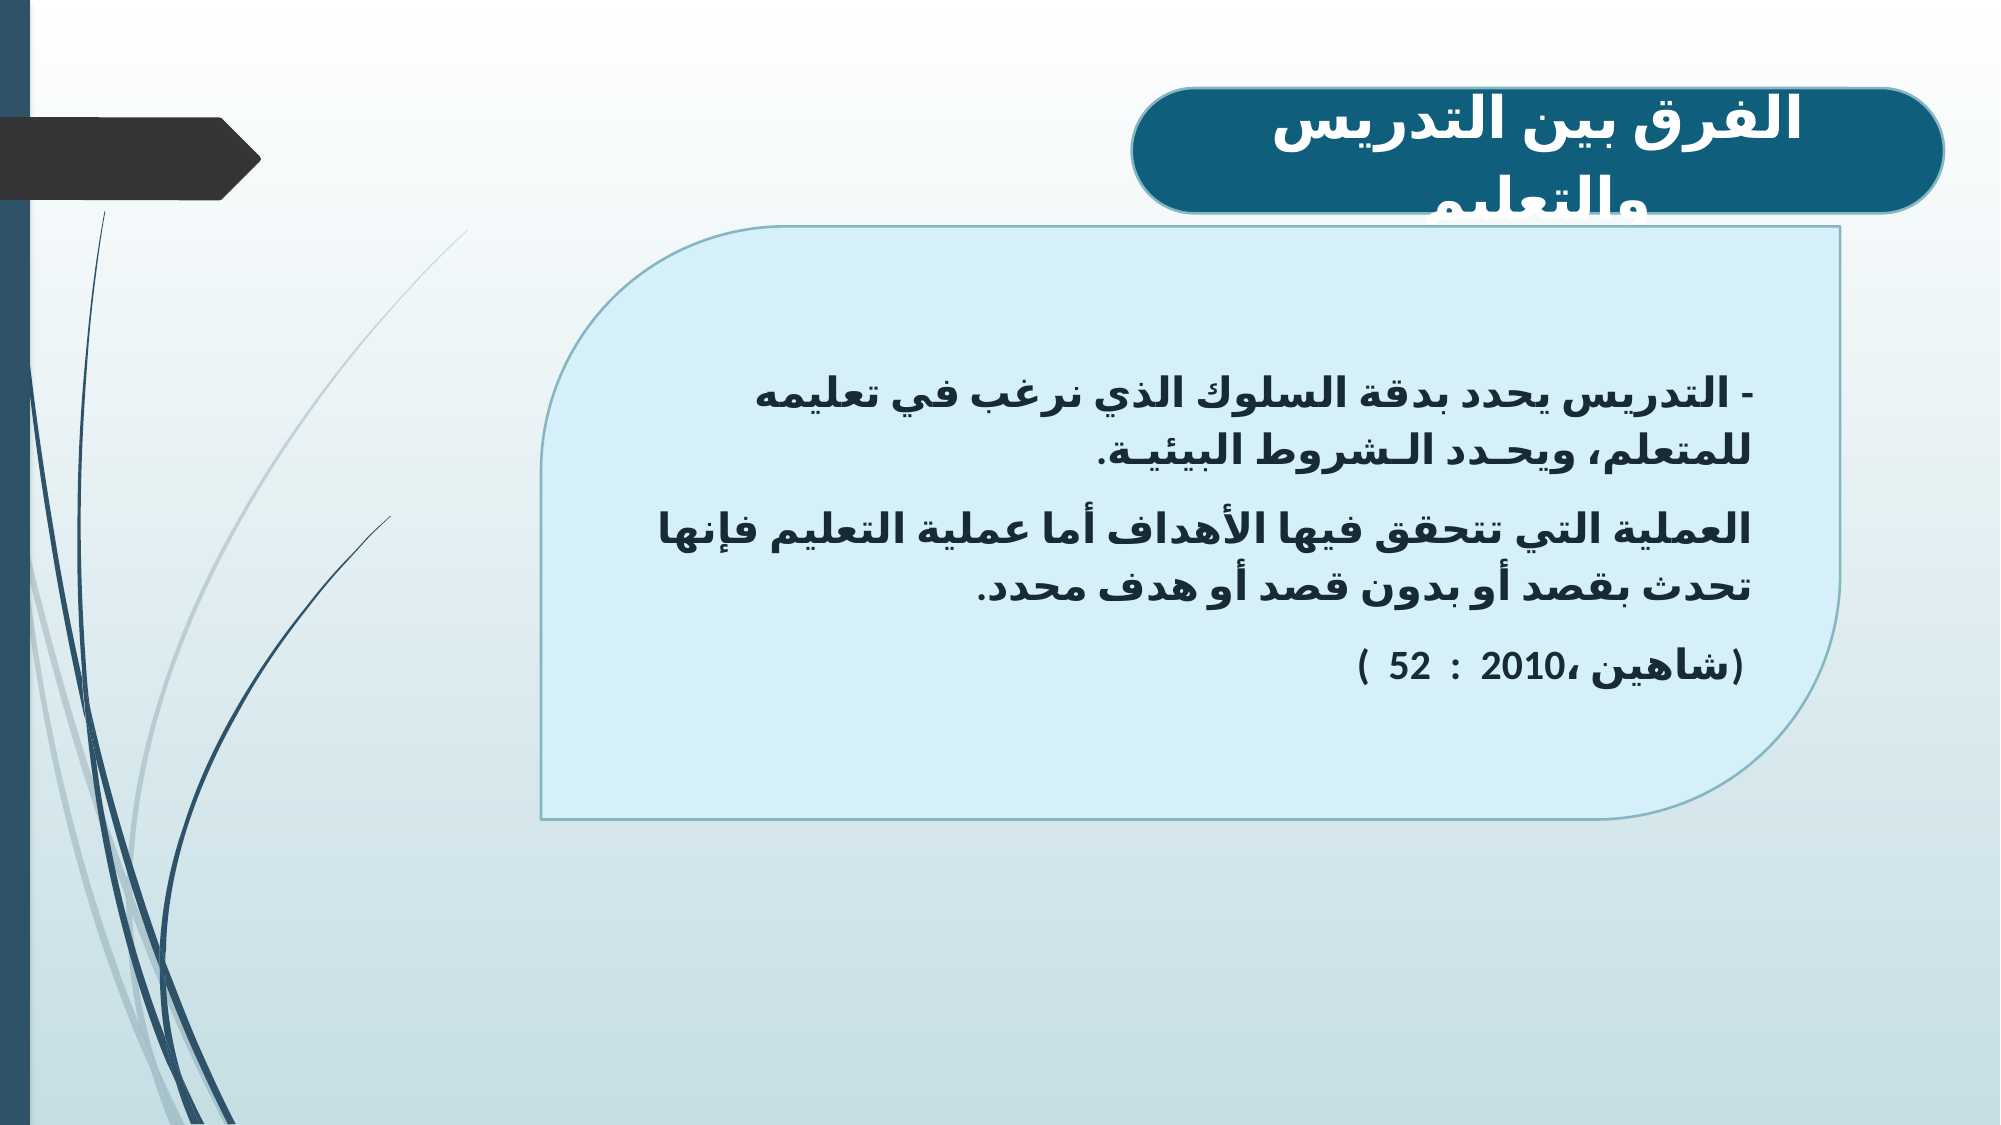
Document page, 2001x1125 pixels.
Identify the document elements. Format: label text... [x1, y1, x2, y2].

text_box - التدريس يحدد بدقة السلوك الذي نرغب في تعليمه للمتعلم، ويحـدد الـشروط البيئيـة. العملية التي تتحقق فيها الأهداف أما عملية التعليم فإنها تحدث بقصد أو بدون قصد أو هدف محدد. (شاهين ،2010 : 52 ) [539, 225, 1842, 821]
text_box الفرق بين التدريس والتعليم [1130, 86, 1946, 215]
